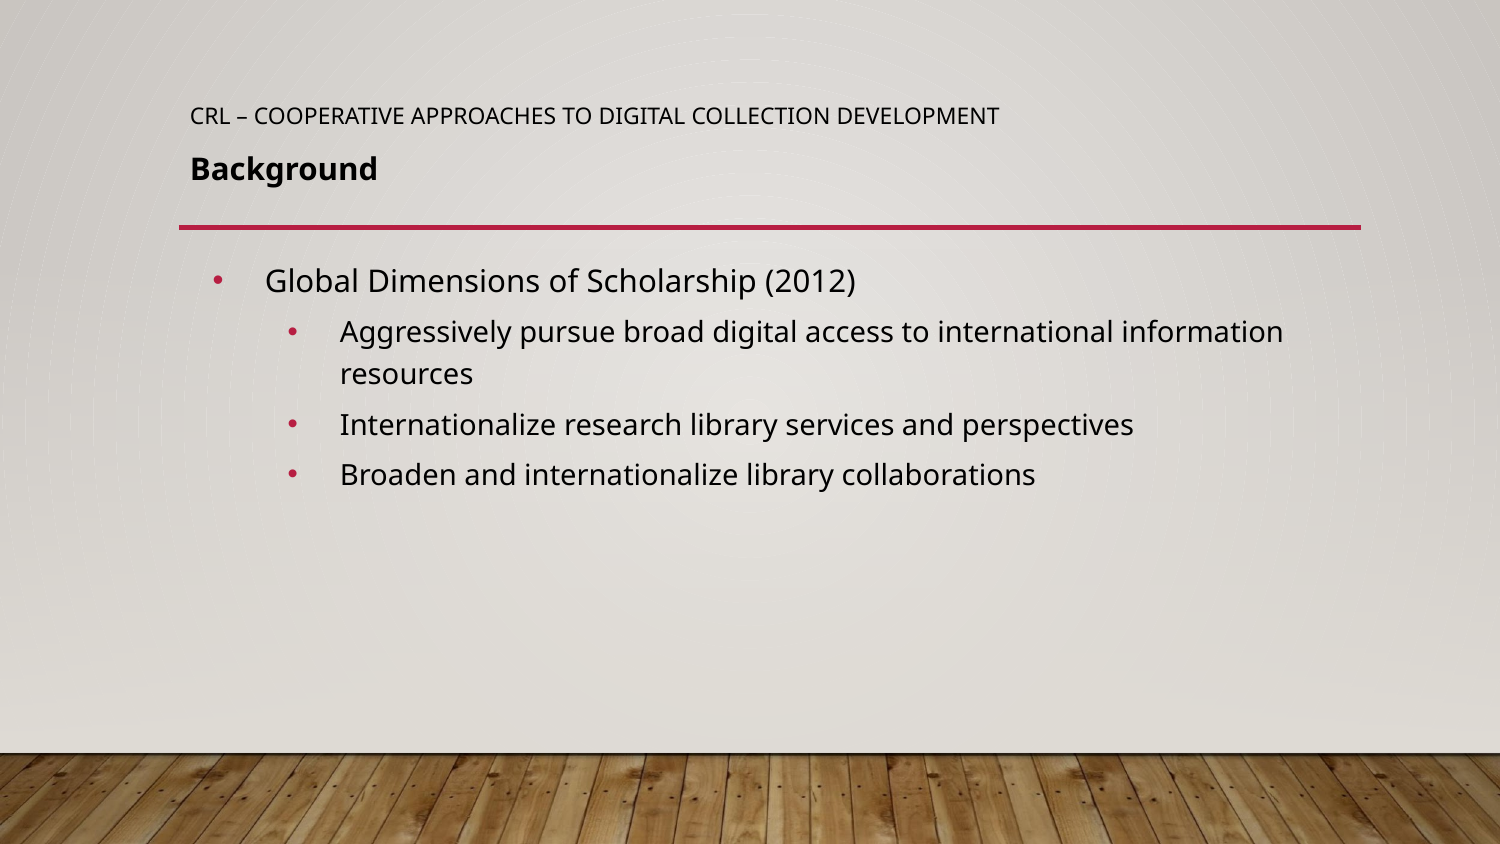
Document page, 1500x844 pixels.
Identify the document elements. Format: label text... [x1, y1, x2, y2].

list Global Dimensions of Scholarship (2012) Aggressively pursue broad digital access to international information resources Internationalize research library services and perspectives Broaden and internationalize library collaborations [178, 247, 1361, 673]
picture [0, 753, 1500, 844]
title CRL – COOPERATIVE APPROACHES TO DIGITAL COLLECTION DEVELOPMENT Background [178, 98, 1361, 229]
